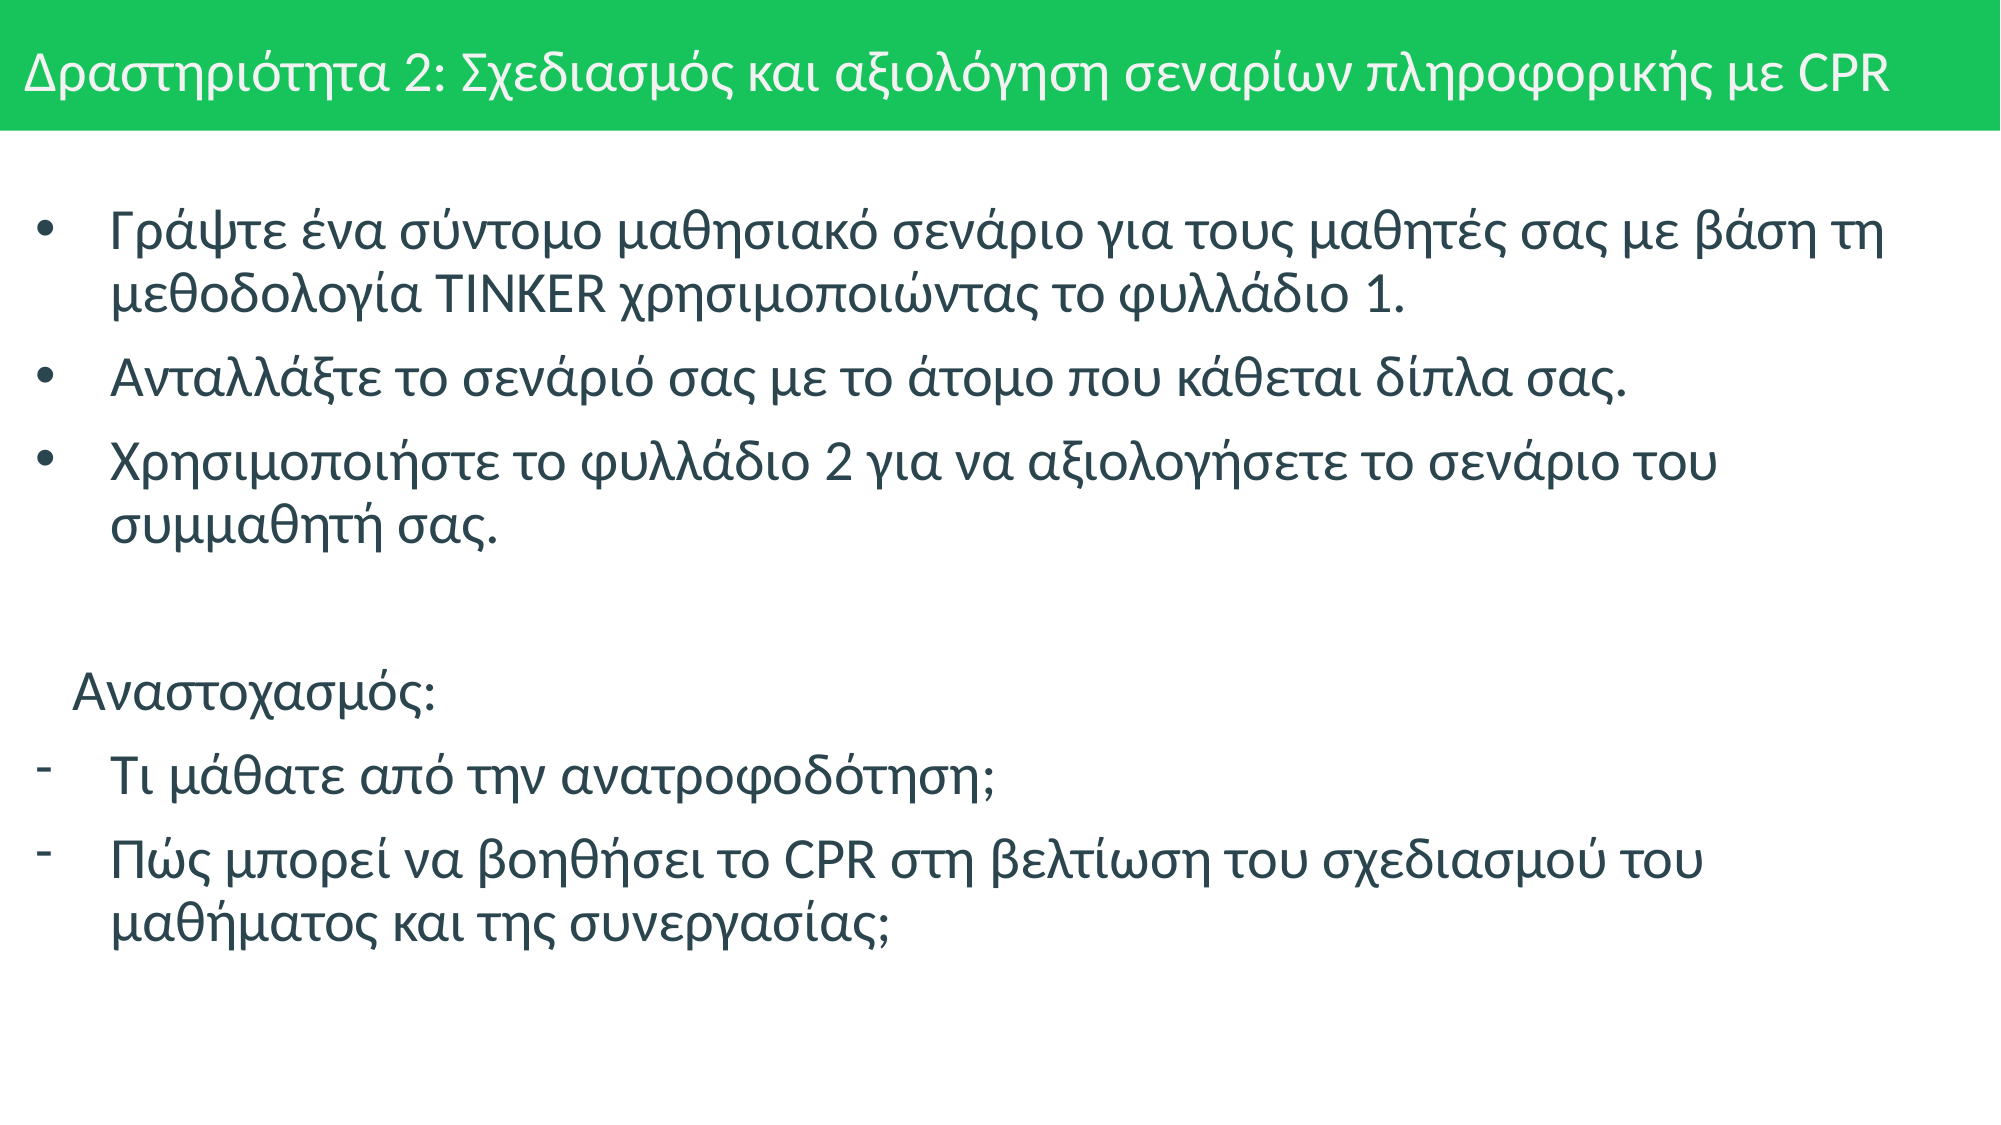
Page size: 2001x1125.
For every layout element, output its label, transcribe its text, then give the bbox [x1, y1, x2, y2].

title Δραστηριότητα 2: Σχεδιασμός και αξιολόγηση σεναρίων πληροφορικής με CPR [16, 13, 1976, 131]
list Γράψτε ένα σύντομο μαθησιακό σενάριο για τους μαθητές σας με βάση τη μεθοδολογία TINKER χρησιμοποιώντας το φυλλάδιο 1. Ανταλλάξτε το σενάριό σας με το άτομο που κάθεται δίπλα σας. Χρησιμοποιήστε το φυλλάδιο 2 για να αξιολογήσετε το σενάριο του συμμαθητή σας. Αναστοχασμός: Τι μάθατε από την ανατροφοδότηση; Πώς μπορεί να βοηθήσει το CPR στη βελτίωση του σχεδιασμού του μαθήματος και της συνεργασίας; [20, 191, 1980, 1060]
